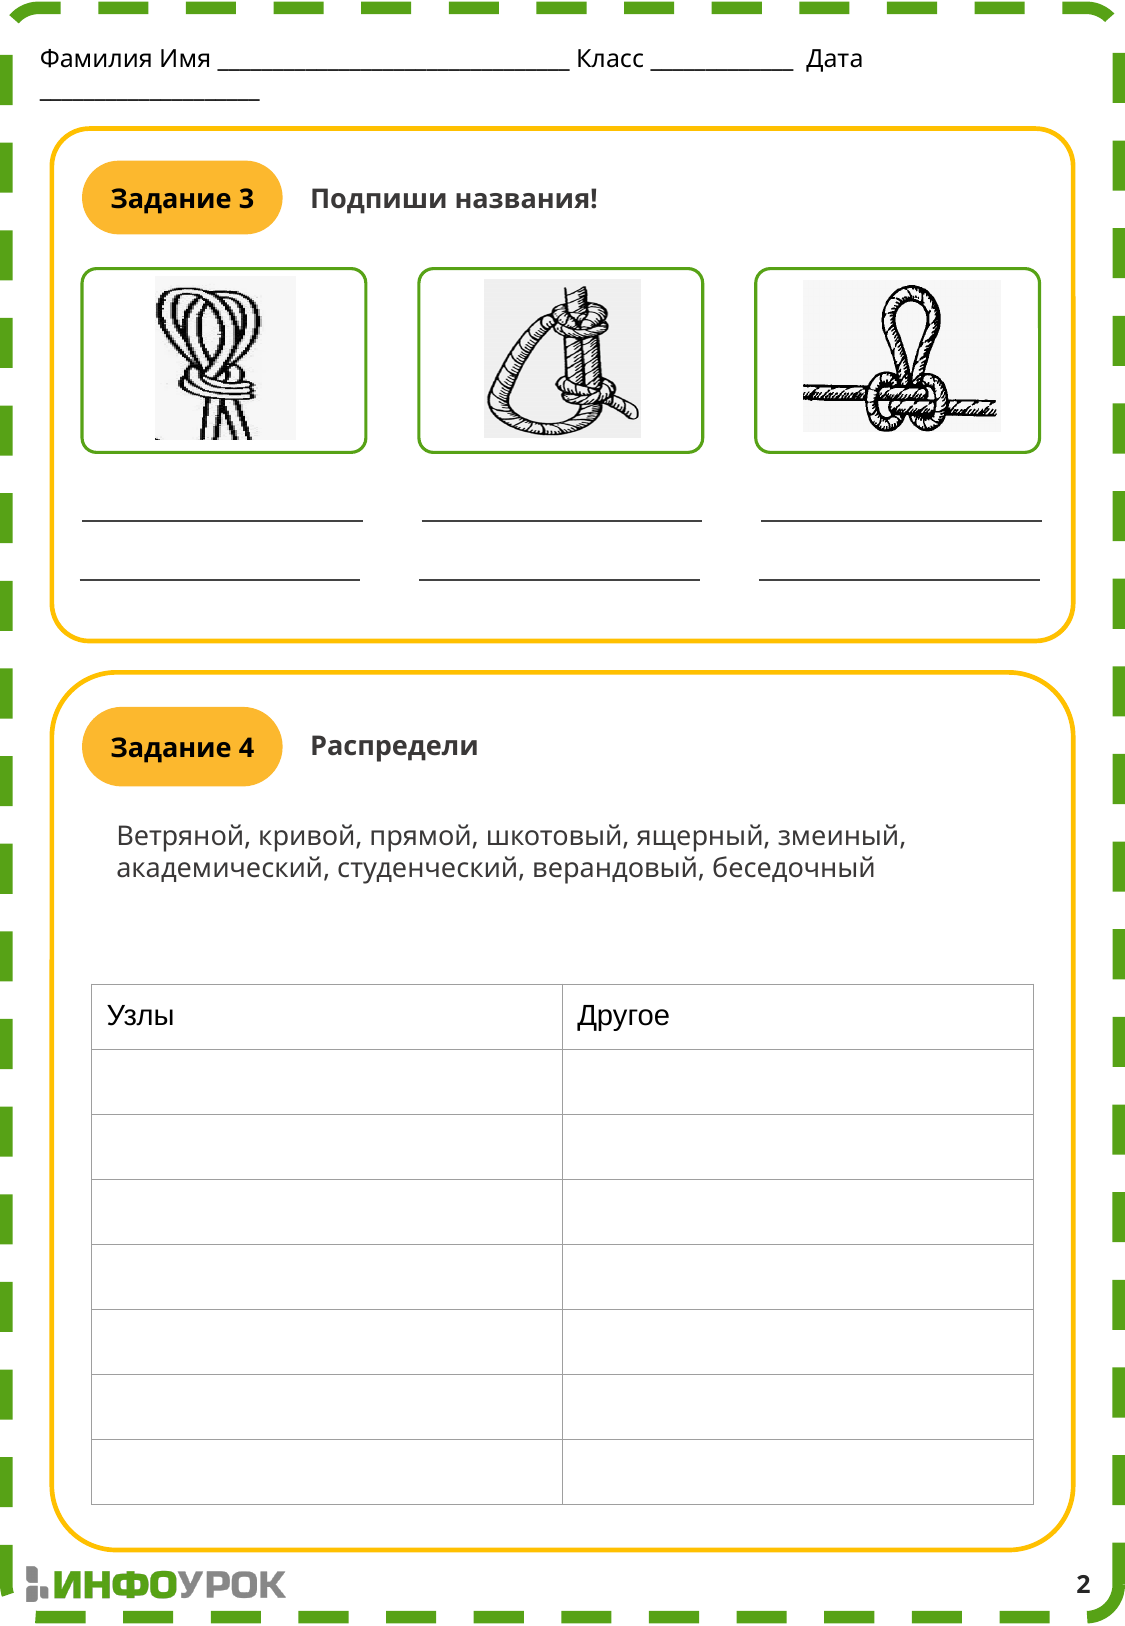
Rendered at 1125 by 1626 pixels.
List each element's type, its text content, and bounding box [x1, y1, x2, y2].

picture [484, 278, 641, 438]
picture [26, 1566, 287, 1603]
picture [155, 276, 296, 441]
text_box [51, 128, 1074, 642]
picture [802, 280, 1002, 432]
text_box [6, 7, 1119, 1618]
text_box 2 [1061, 1560, 1102, 1606]
text_box Фамилия Имя ________________________________ Класс _____________ Дата ____________________ [24, 35, 1103, 111]
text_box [51, 672, 1074, 1551]
